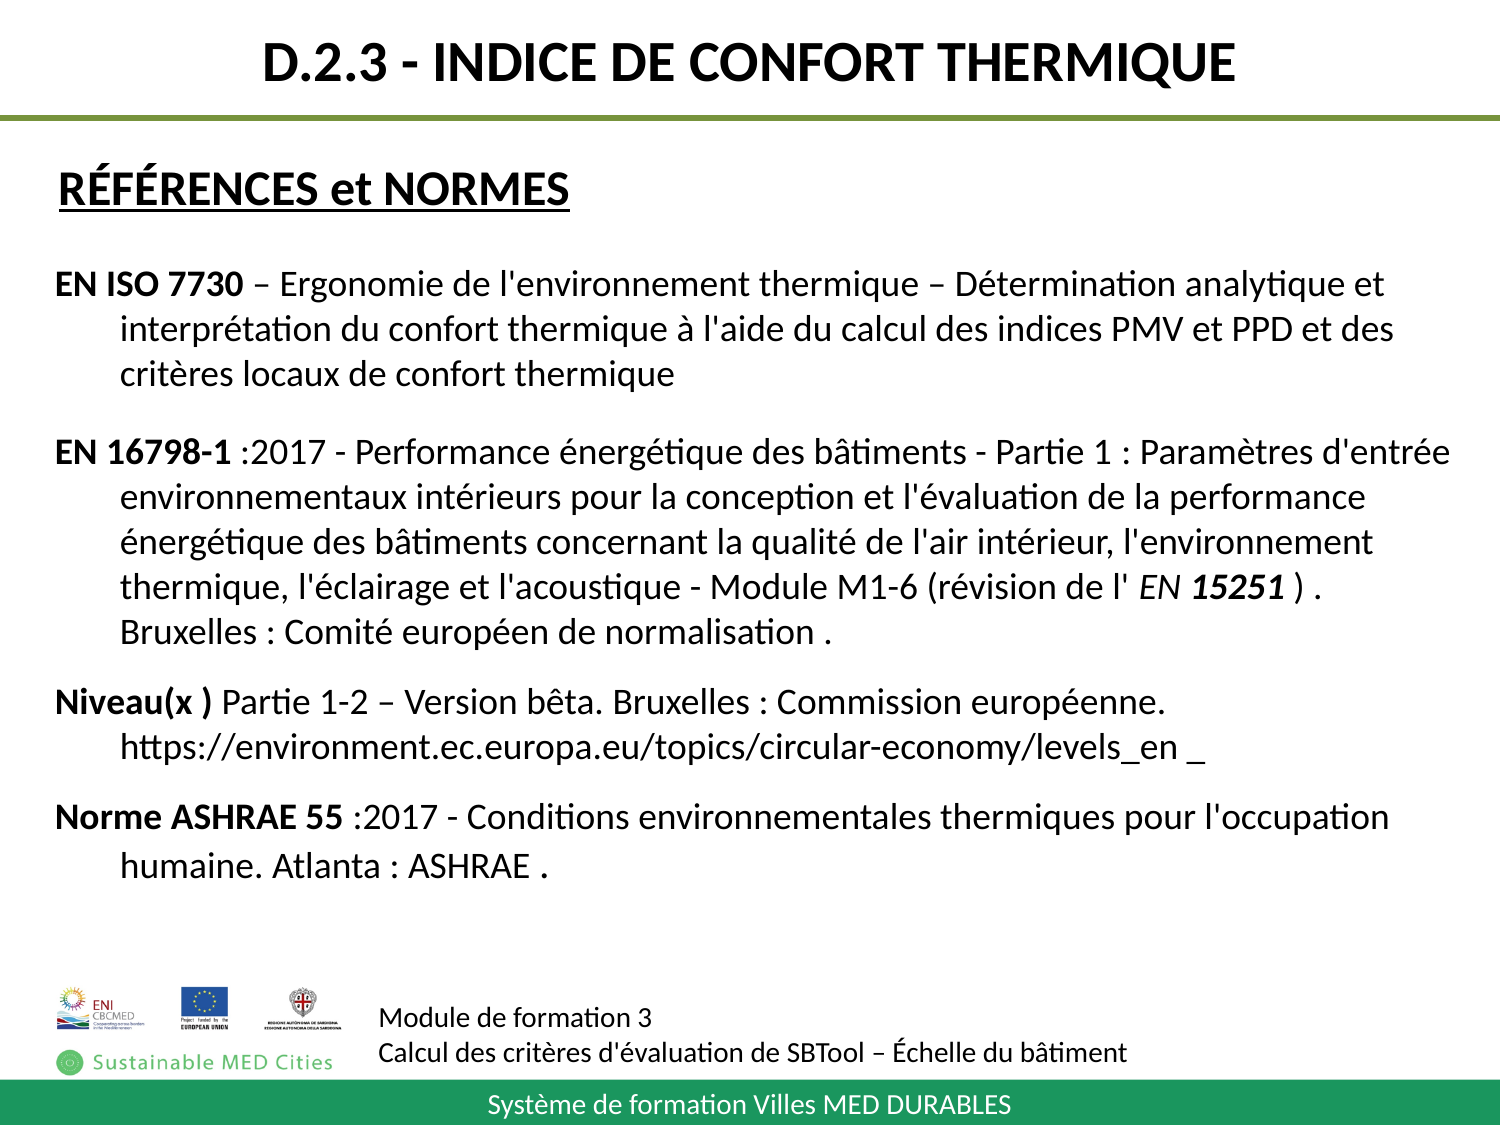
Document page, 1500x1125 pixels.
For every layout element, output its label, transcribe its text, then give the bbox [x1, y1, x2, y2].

title D.2.3 - INDICE DE CONFORT THERMIQUE [0, 0, 1500, 117]
text_box EN ISO 7730 – Ergonomie de l'environnement thermique – Détermination analytique et interprétation du confort thermique à l'aide du calcul des indices PMV et PPD et des critères locaux de confort thermique EN 16798-1 :2017 - Performance énergétique des bâtiments - Partie 1 : Paramètres d'entrée environnementaux intérieurs pour la conception et l'évaluation de la performance énergétique des bâtiments concernant la qualité de l'air intérieur, l'environnement thermique, l'éclairage et l'acoustique - Module M1-6 (révision de l' EN 15251 ) . Bruxelles : Comité européen de normalisation . Niveau(x ) Partie 1-2 – Version bêta. Bruxelles : Commission européenne. https://environment.ec.europa.eu/topics/circular-economy/levels_en _ Norme ASHRAE 55 :2017 - Conditions environnementales thermiques pour l'occupation humaine. Atlanta : ASHRAE . [39, 251, 1500, 971]
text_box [0, 972, 1500, 1125]
text_box RÉFÉRENCES et NORMES [43, 147, 1331, 235]
